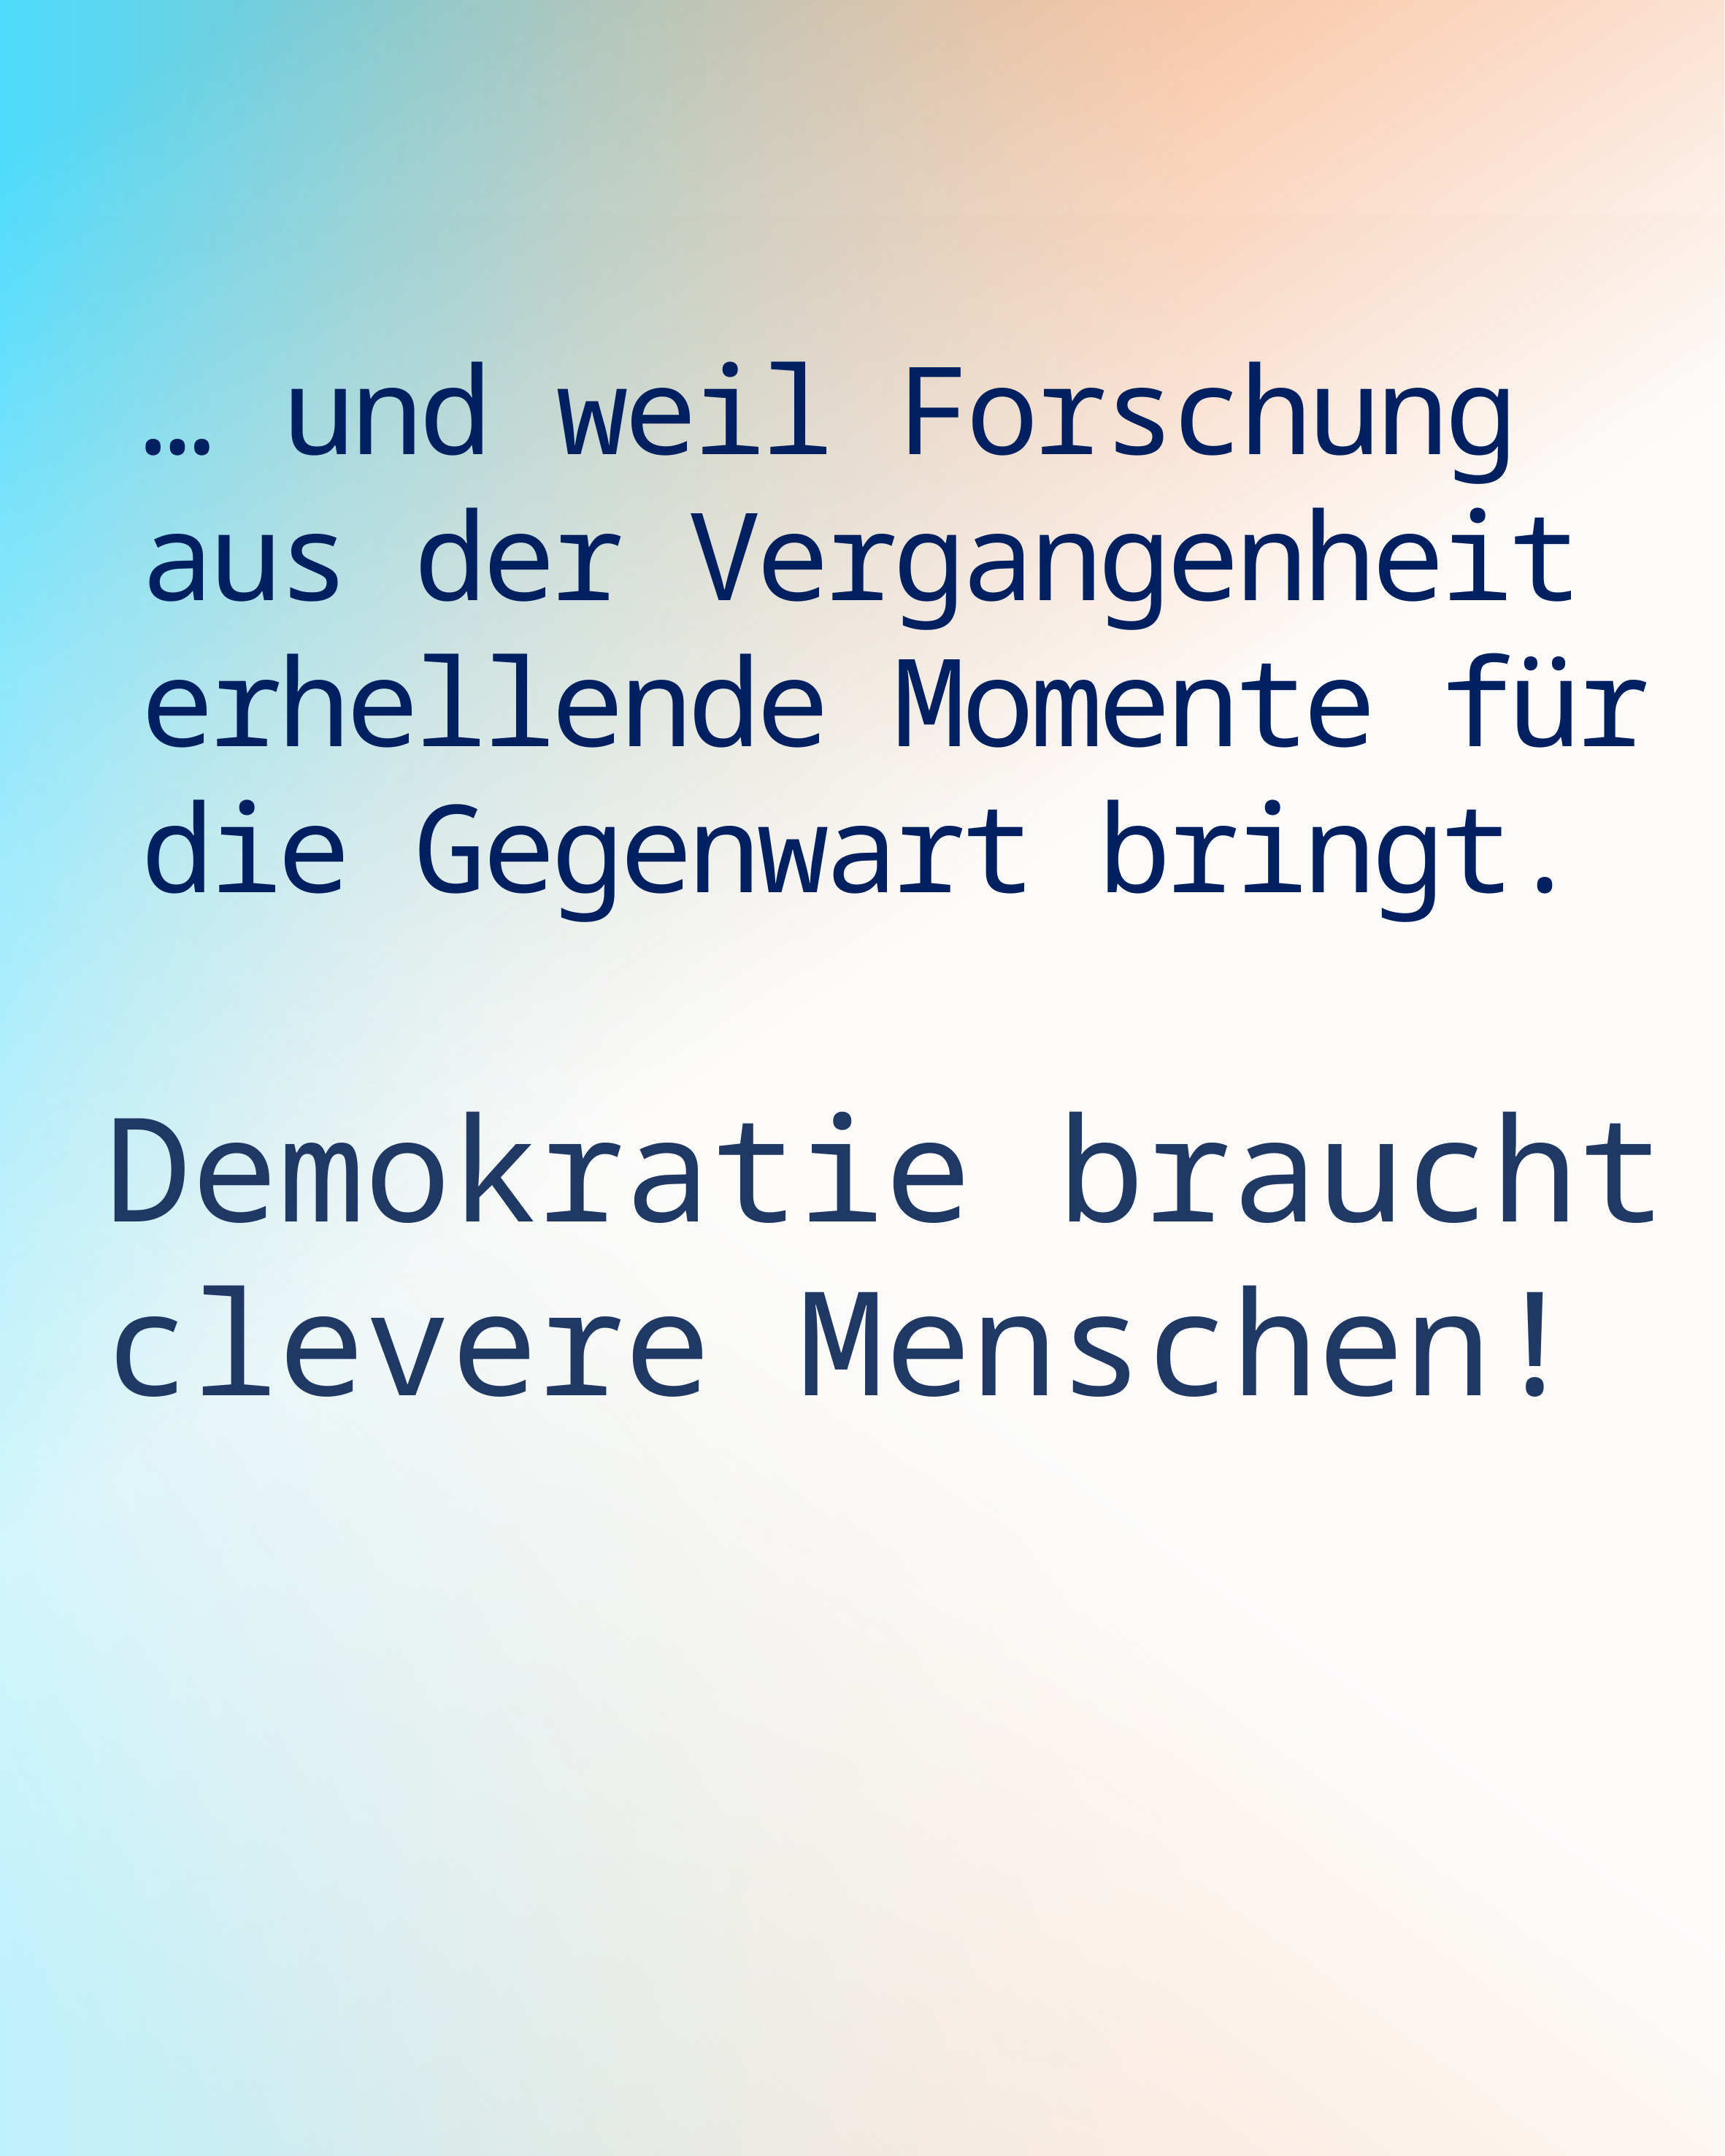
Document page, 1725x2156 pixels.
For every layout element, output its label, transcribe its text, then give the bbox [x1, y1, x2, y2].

picture [0, 0, 1725, 2156]
text_box … und weil Forschung aus der Vergangenheit erhellende Momente für die Gegenwart bringt. [130, 327, 1725, 923]
text_box Demokratie braucht clevere Menschen! [93, 1072, 1700, 1430]
